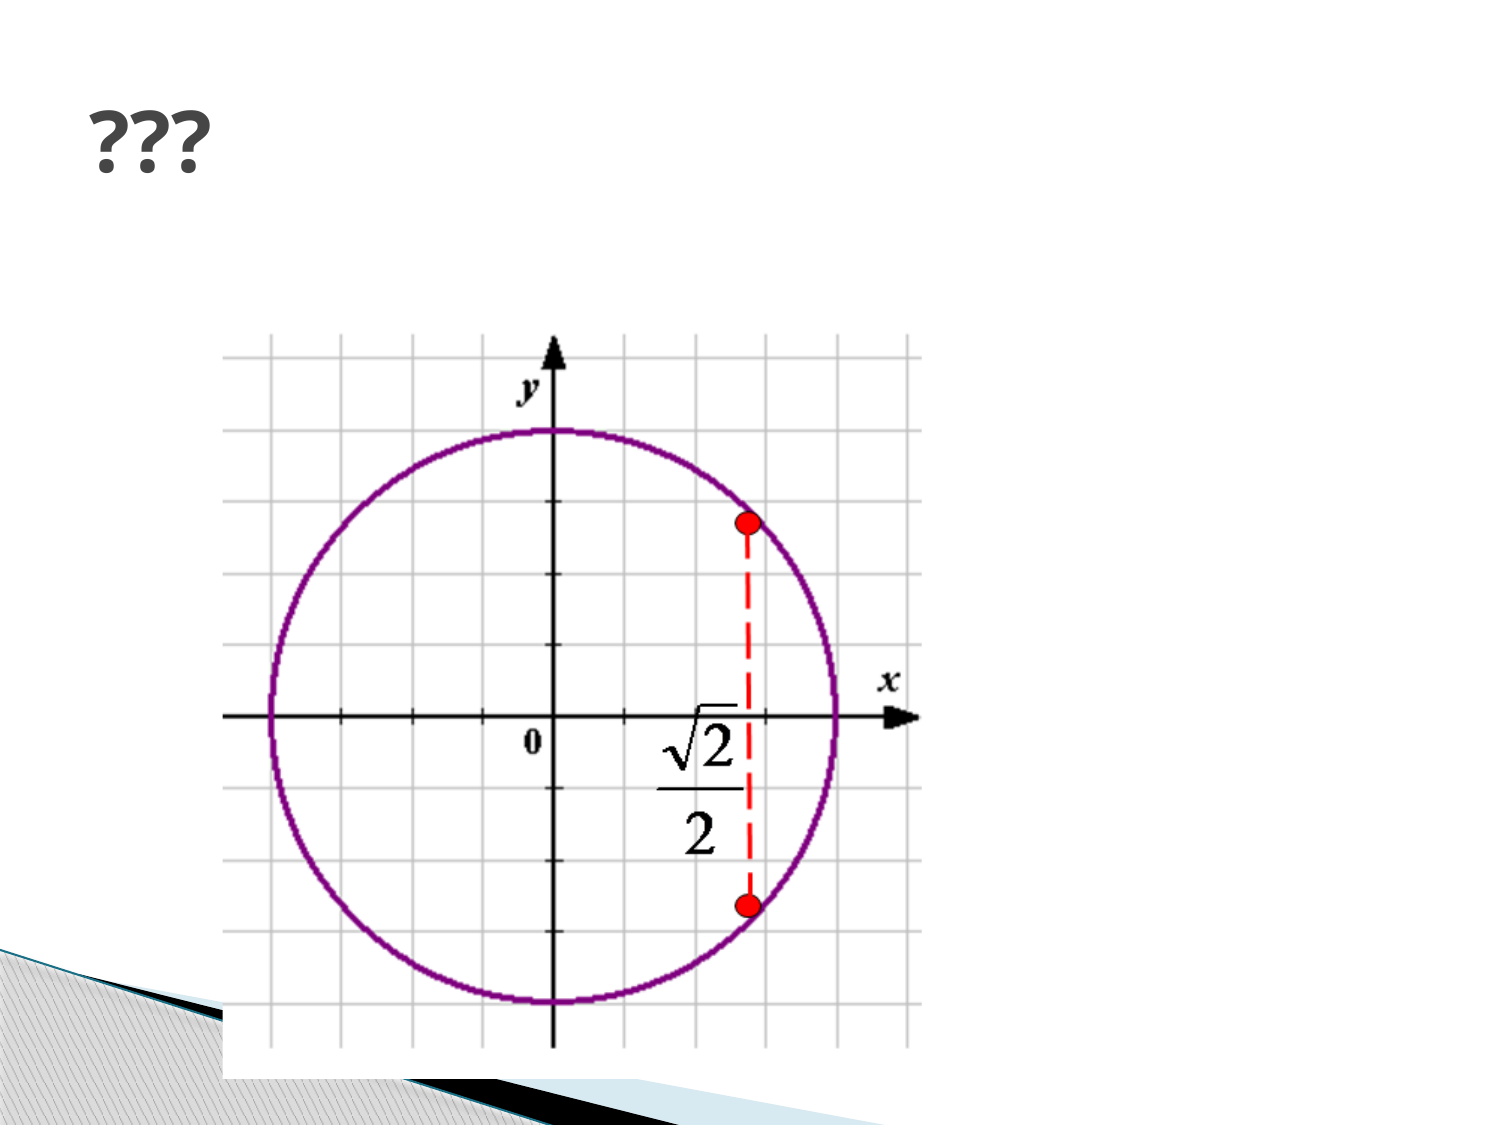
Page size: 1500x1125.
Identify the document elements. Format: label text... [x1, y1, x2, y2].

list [222, 330, 1055, 1079]
title ??? [75, 45, 1425, 233]
